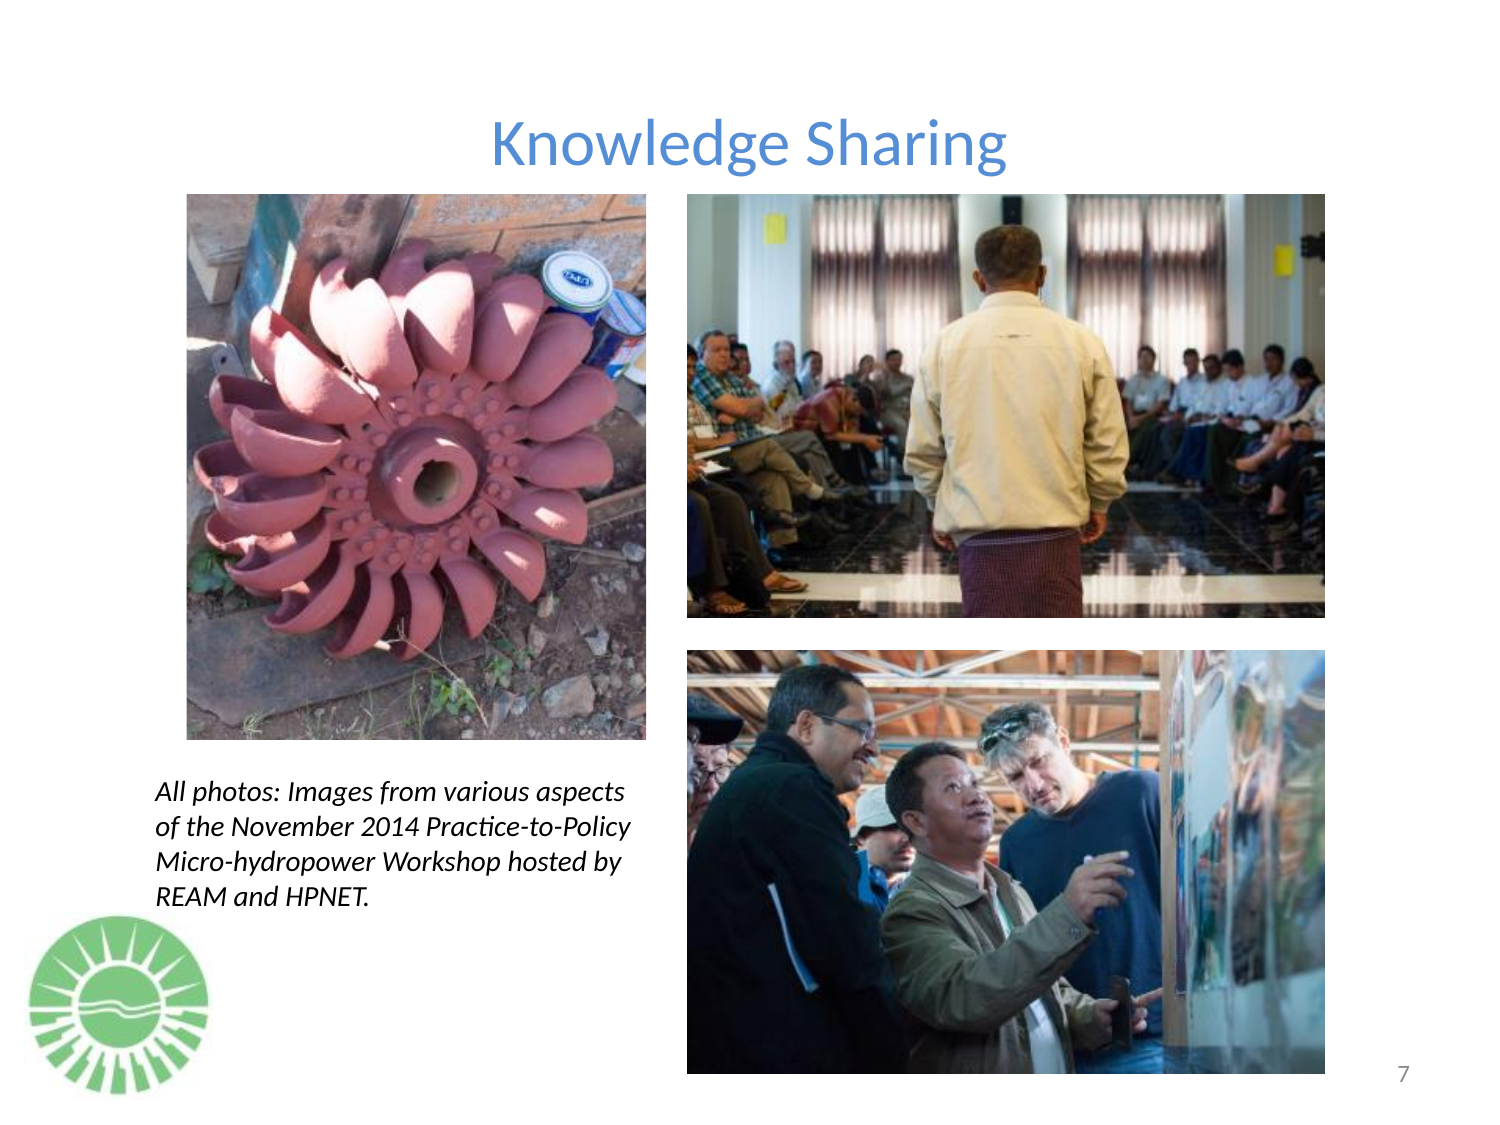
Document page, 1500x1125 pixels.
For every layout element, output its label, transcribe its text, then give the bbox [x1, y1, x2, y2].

slide_number 7 [1074, 1042, 1425, 1103]
picture [687, 194, 1326, 619]
picture [687, 649, 1326, 1074]
picture [186, 194, 647, 740]
title Knowledge Sharing [75, 45, 1425, 233]
picture [24, 912, 213, 1101]
text_box All photos: Images from various aspects of the November 2014 Practice-to-Policy Micro-hydropower Workshop hosted by REAM and HPNET. [140, 764, 647, 920]
